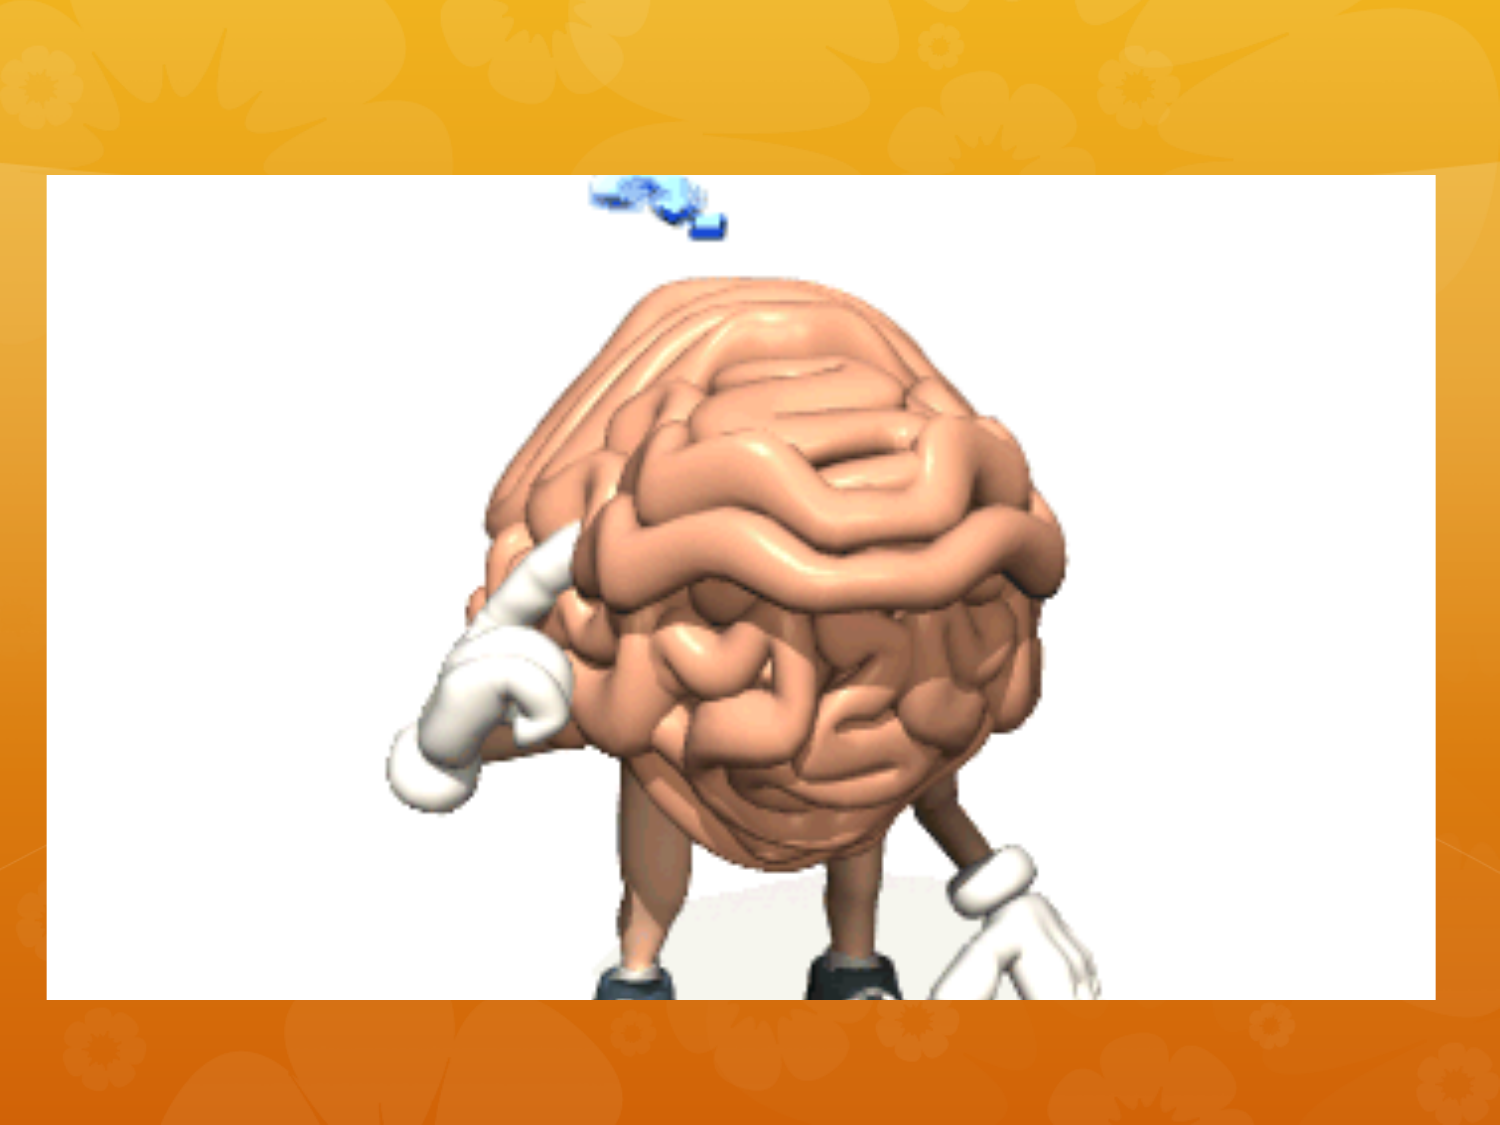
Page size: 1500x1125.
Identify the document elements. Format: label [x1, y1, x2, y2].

list [46, 175, 1436, 1001]
picture [0, 0, 1500, 1125]
